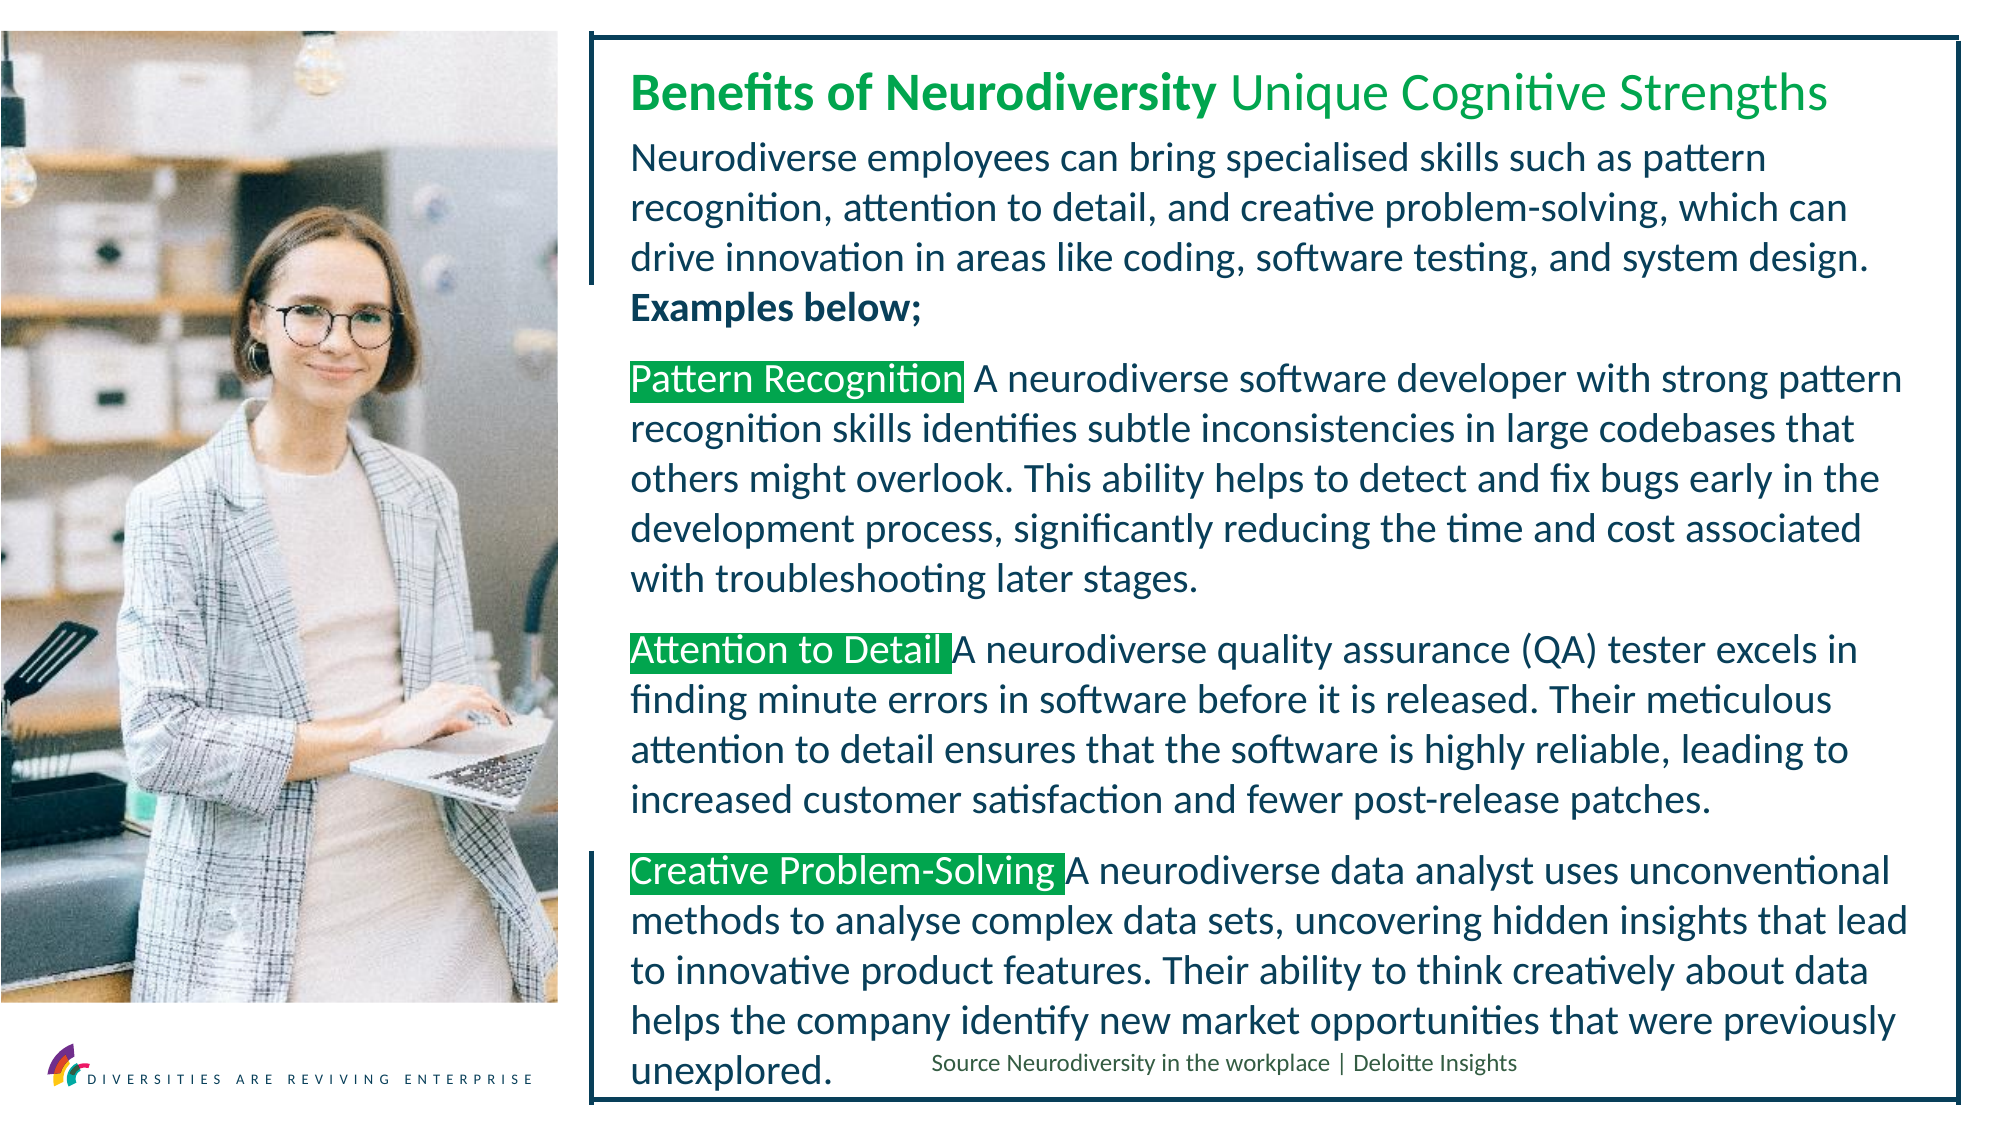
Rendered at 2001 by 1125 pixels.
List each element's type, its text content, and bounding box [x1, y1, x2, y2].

list Benefits of Neurodiversity Unique Cognitive Strengths [615, 49, 1958, 105]
list Neurodiverse employees can bring specialised skills such as pattern recognition, attention to detail, and creative problem-solving, which can drive innovation in areas like coding, software testing, and system design. Examples below; Pattern Recognition A neurodiverse software developer with strong pattern recognition skills identifies subtle inconsistencies in large codebases that others might overlook. This ability helps to detect and fix bugs early in the development process, significantly reducing the time and cost associated with troubleshooting later stages. Attention to Detail A neurodiverse quality assurance (QA) tester excels in finding minute errors in software before it is released. Their meticulous attention to detail ensures that the software is highly reliable, leading to increased customer satisfaction and fewer post-release patches. Creative Problem-Solving A neurodiverse data analyst uses unconventional methods to analyse complex data sets, uncovering hidden insights that lead to innovative product features. Their ability to think creatively about data helps the company identify new market opportunities that were previously unexplored. [615, 122, 1928, 287]
picture [1, 30, 558, 1003]
text_box Source Neurodiversity in the workplace | Deloitte Insights [916, 1039, 1759, 1084]
